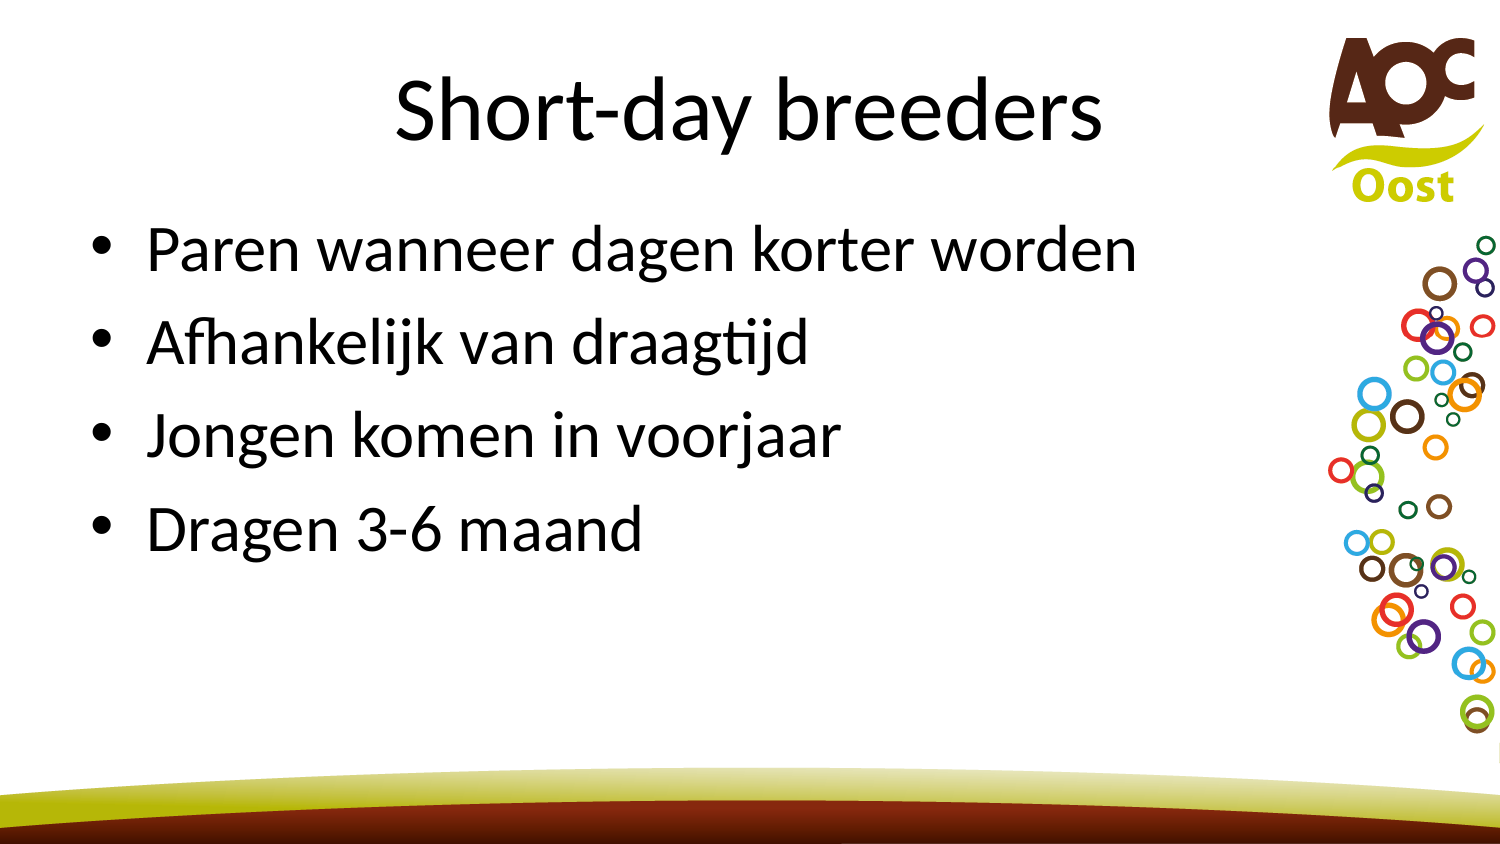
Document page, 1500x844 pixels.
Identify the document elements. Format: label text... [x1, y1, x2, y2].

picture [0, 0, 1500, 844]
title Short-day breeders [75, 33, 1425, 175]
list Paren wanneer dagen korter worden Afhankelijk van draagtijd Jongen komen in voorjaar Dragen 3-6 maand [75, 196, 1425, 754]
